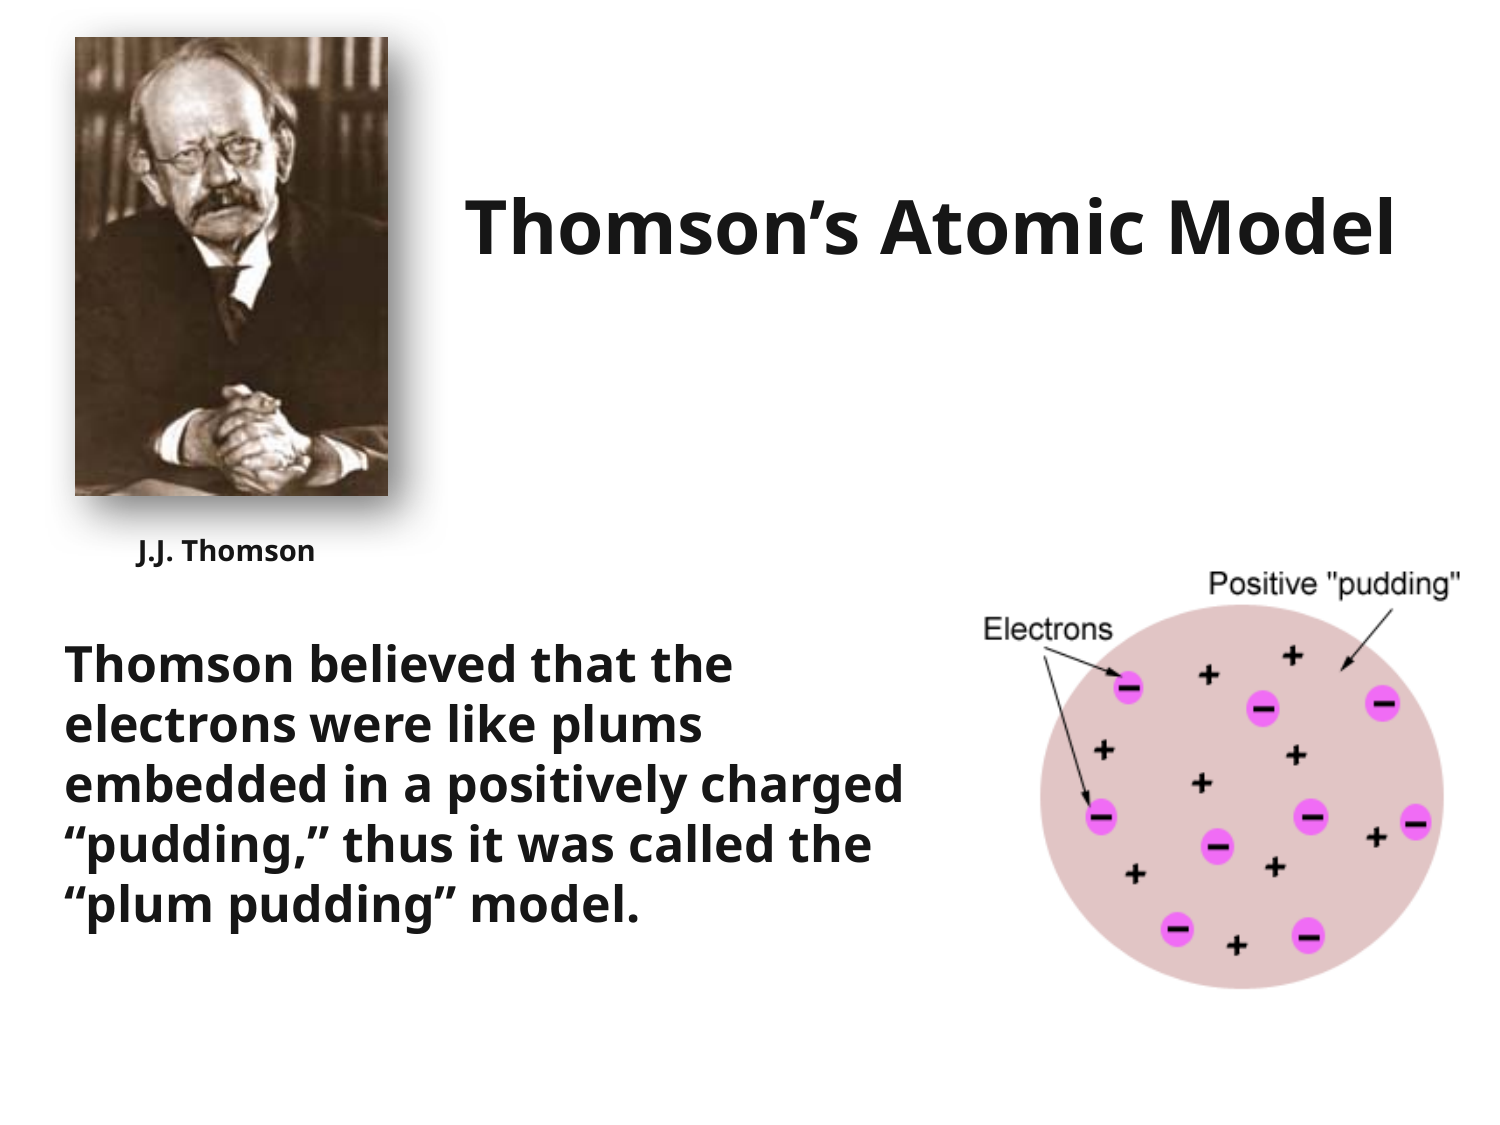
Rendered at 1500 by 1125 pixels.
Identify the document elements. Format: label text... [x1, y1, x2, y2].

picture [962, 537, 1500, 1013]
text_box J.J. Thomson [123, 524, 332, 575]
picture [74, 37, 388, 497]
title Thomson’s Atomic Model [436, 174, 1476, 276]
text_box Thomson believed that the electrons were like plums embedded in a positively charged “pudding,” thus it was called the “plum pudding” model. [49, 624, 957, 940]
